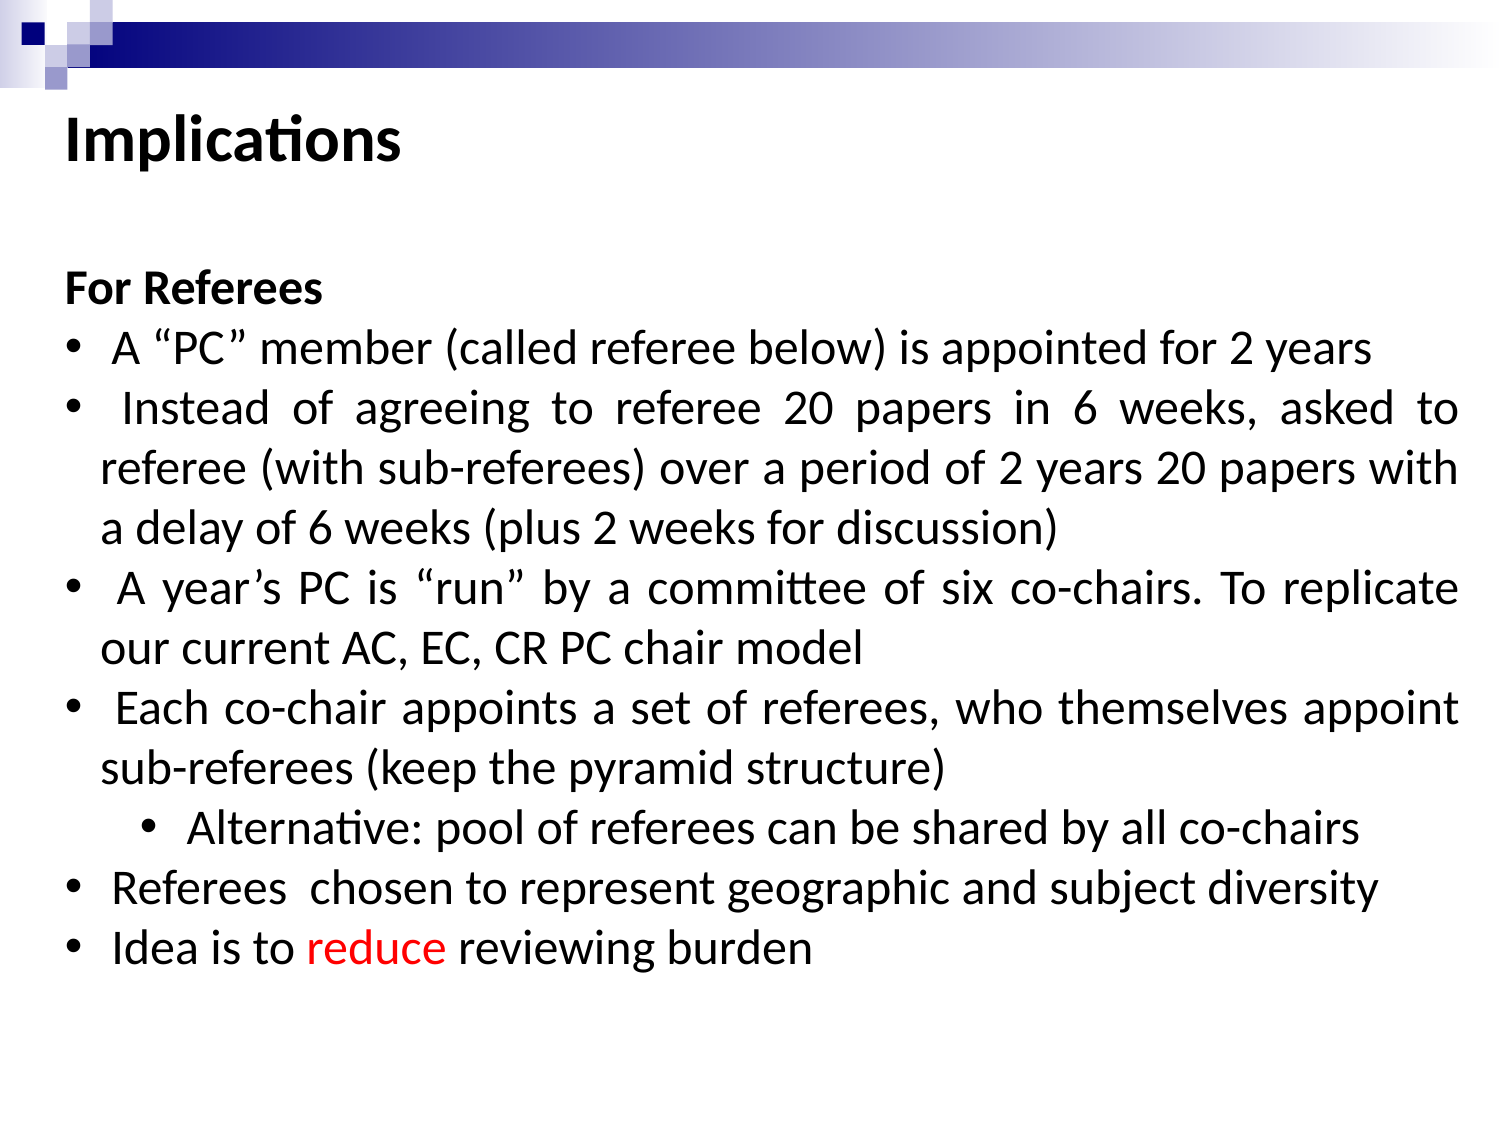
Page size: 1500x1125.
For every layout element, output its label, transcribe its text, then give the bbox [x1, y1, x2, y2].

text_box Implications For Referees A “PC” member (called referee below) is appointed for 2 years Instead of agreeing to referee 20 papers in 6 weeks, asked to referee (with sub-referees) over a period of 2 years 20 papers with a delay of 6 weeks (plus 2 weeks for discussion) A year’s PC is “run” by a committee of six co-chairs. To replicate our current AC, EC, CR PC chair model Each co-chair appoints a set of referees, who themselves appoint sub-referees (keep the pyramid structure) Alternative: pool of referees can be shared by all co-chairs Referees chosen to represent geographic and subject diversity Idea is to reduce reviewing burden [49, 87, 1475, 983]
